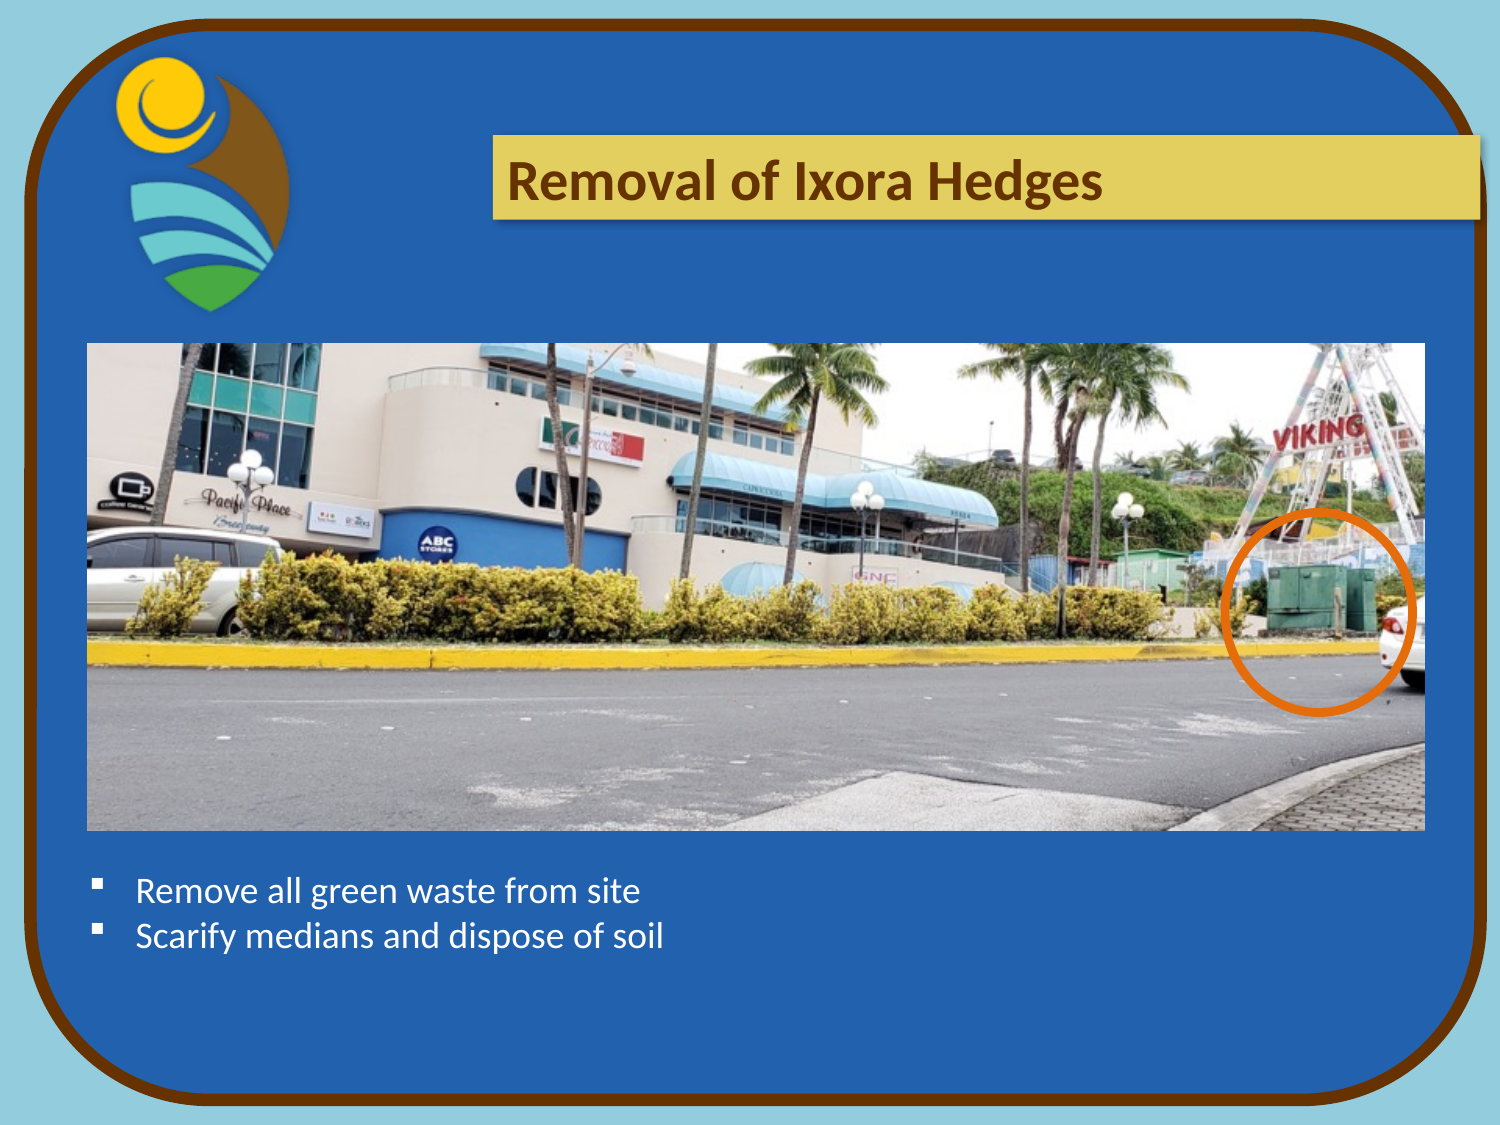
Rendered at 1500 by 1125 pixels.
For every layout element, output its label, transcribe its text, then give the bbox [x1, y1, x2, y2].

picture [116, 57, 295, 313]
picture [87, 343, 1426, 831]
text_box Removal of Ixora Hedges [492, 135, 1481, 220]
text_box Remove all green waste from site Scarify medians and dispose of soil [73, 859, 1435, 964]
text_box [28, 22, 1483, 1103]
